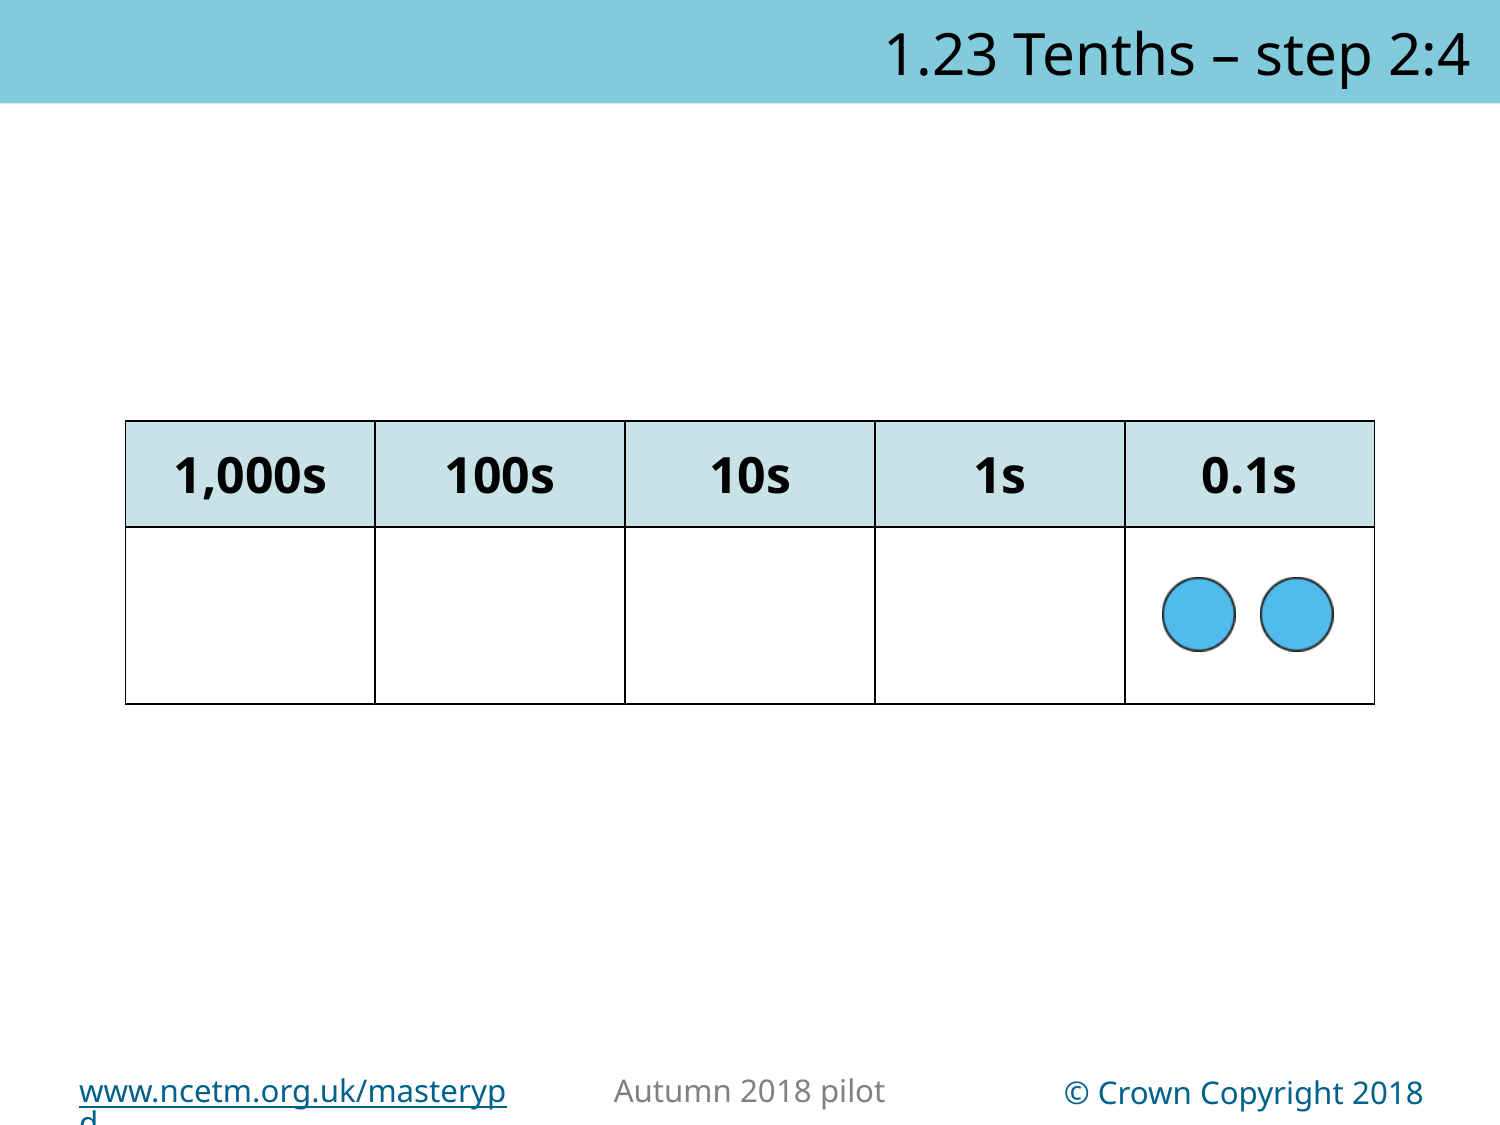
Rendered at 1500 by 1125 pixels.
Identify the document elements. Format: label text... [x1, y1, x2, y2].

table_header 100s [376, 422, 624, 526]
table_header 10s [626, 422, 874, 526]
table_header 0.1s [1126, 422, 1374, 526]
list 1.23 Tenths – step 2:4 [0, 0, 1500, 104]
table_cell [126, 528, 374, 703]
table_header 1,000s [126, 422, 374, 526]
table_cell [376, 528, 624, 703]
table_cell [876, 528, 1124, 703]
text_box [1161, 577, 1335, 652]
table_cell [626, 528, 874, 703]
table_cell [1126, 528, 1374, 703]
table_header 1s [876, 422, 1124, 526]
